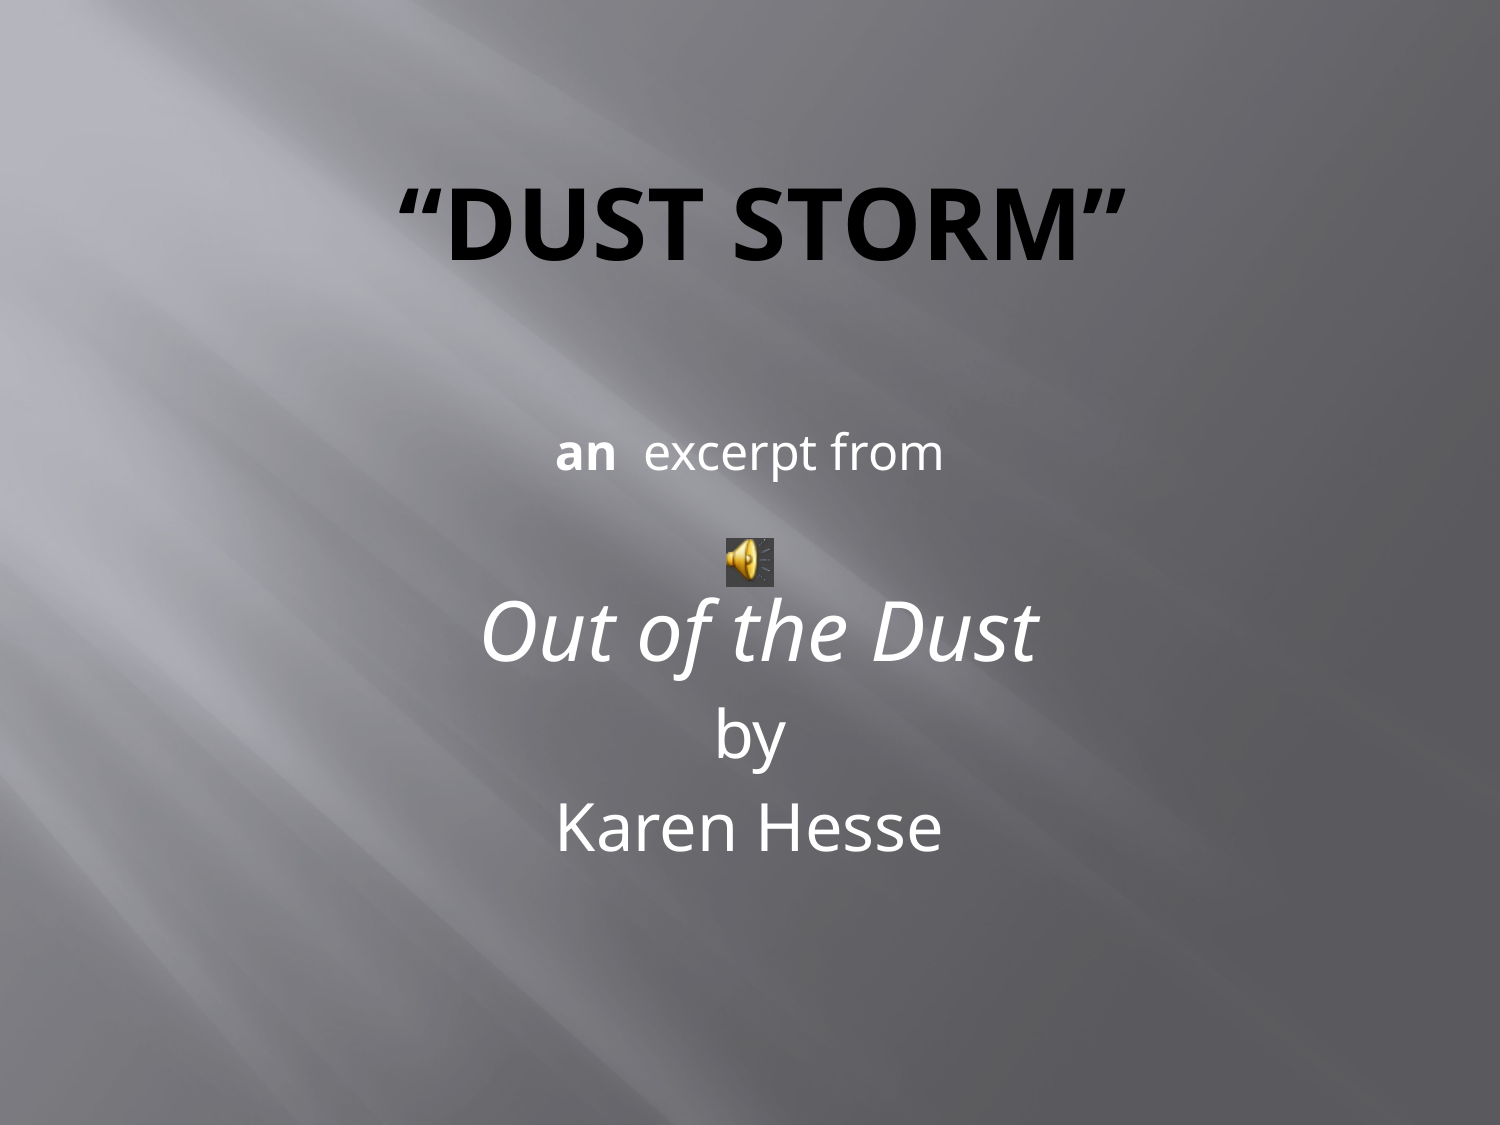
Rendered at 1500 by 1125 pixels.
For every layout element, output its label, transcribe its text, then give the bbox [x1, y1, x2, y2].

subtitle an excerpt from Out of the Dust by Karen Hesse [87, 412, 1413, 963]
picture [724, 537, 776, 588]
title “DUST storm” [75, 112, 1425, 400]
